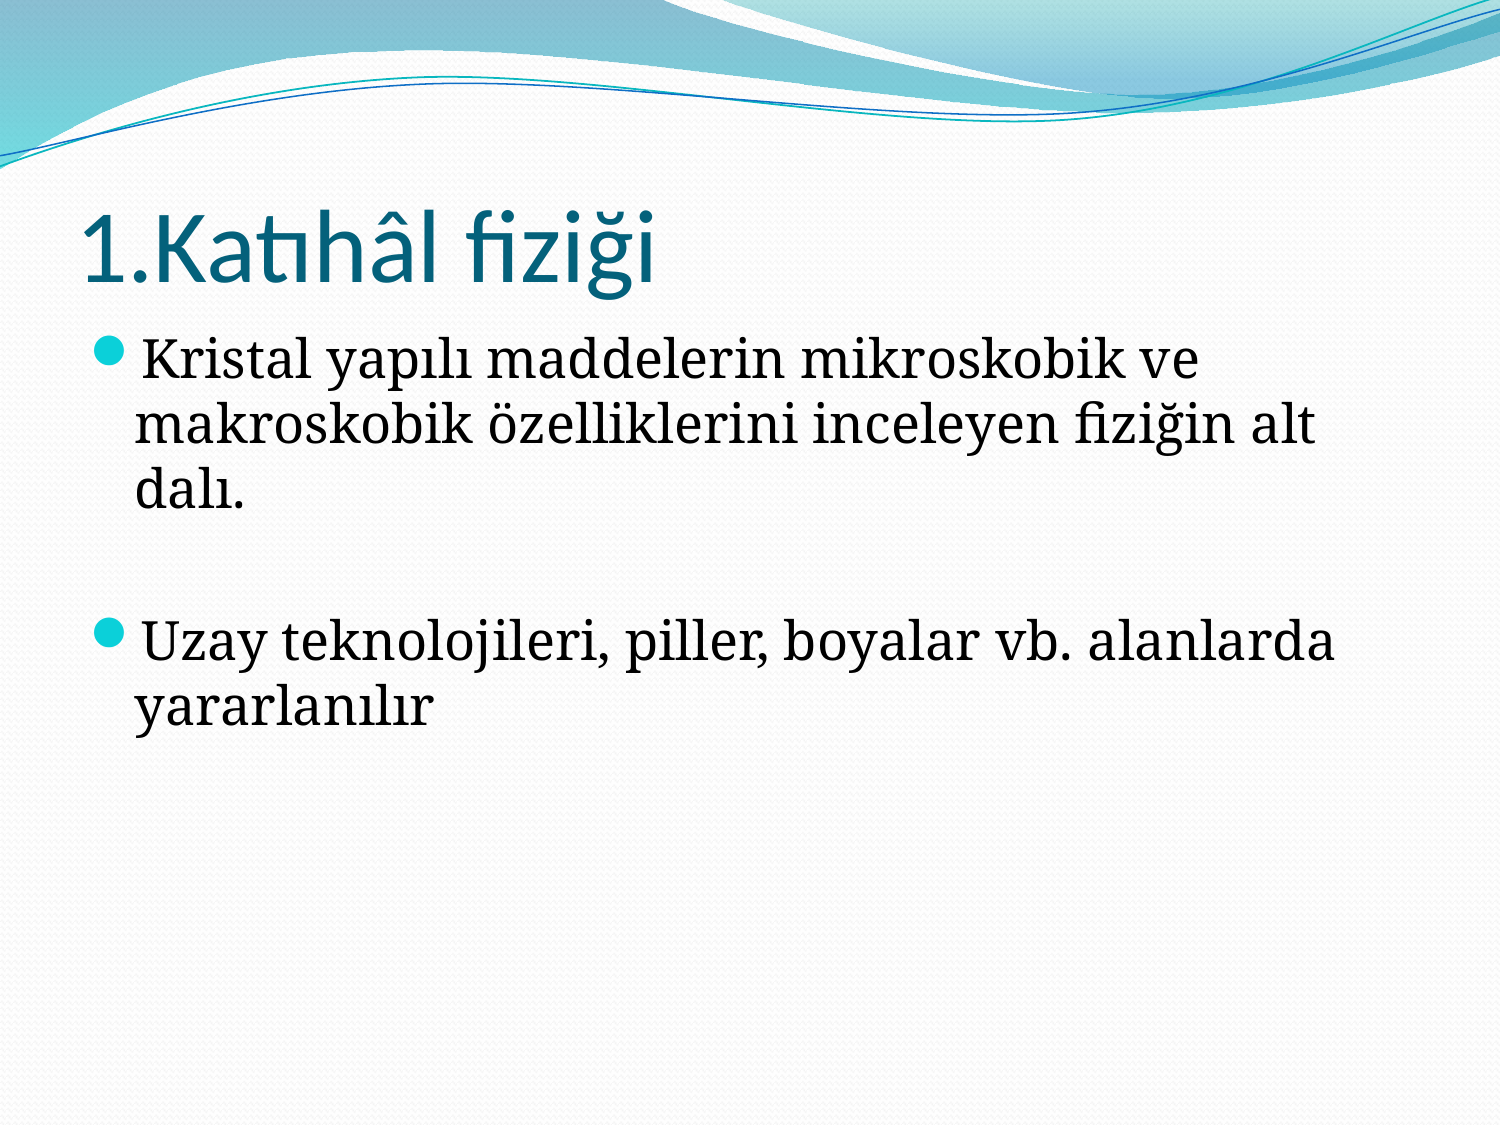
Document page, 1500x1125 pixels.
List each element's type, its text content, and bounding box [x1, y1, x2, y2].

list Kristal yapılı maddelerin mikroskobik ve makroskobik özelliklerini inceleyen fiziğin alt dalı. Uzay teknolojileri, piller, boyalar vb. alanlarda yararlanılır [75, 317, 1425, 1038]
title 1.Katıhâl fiziği [75, 115, 1425, 303]
